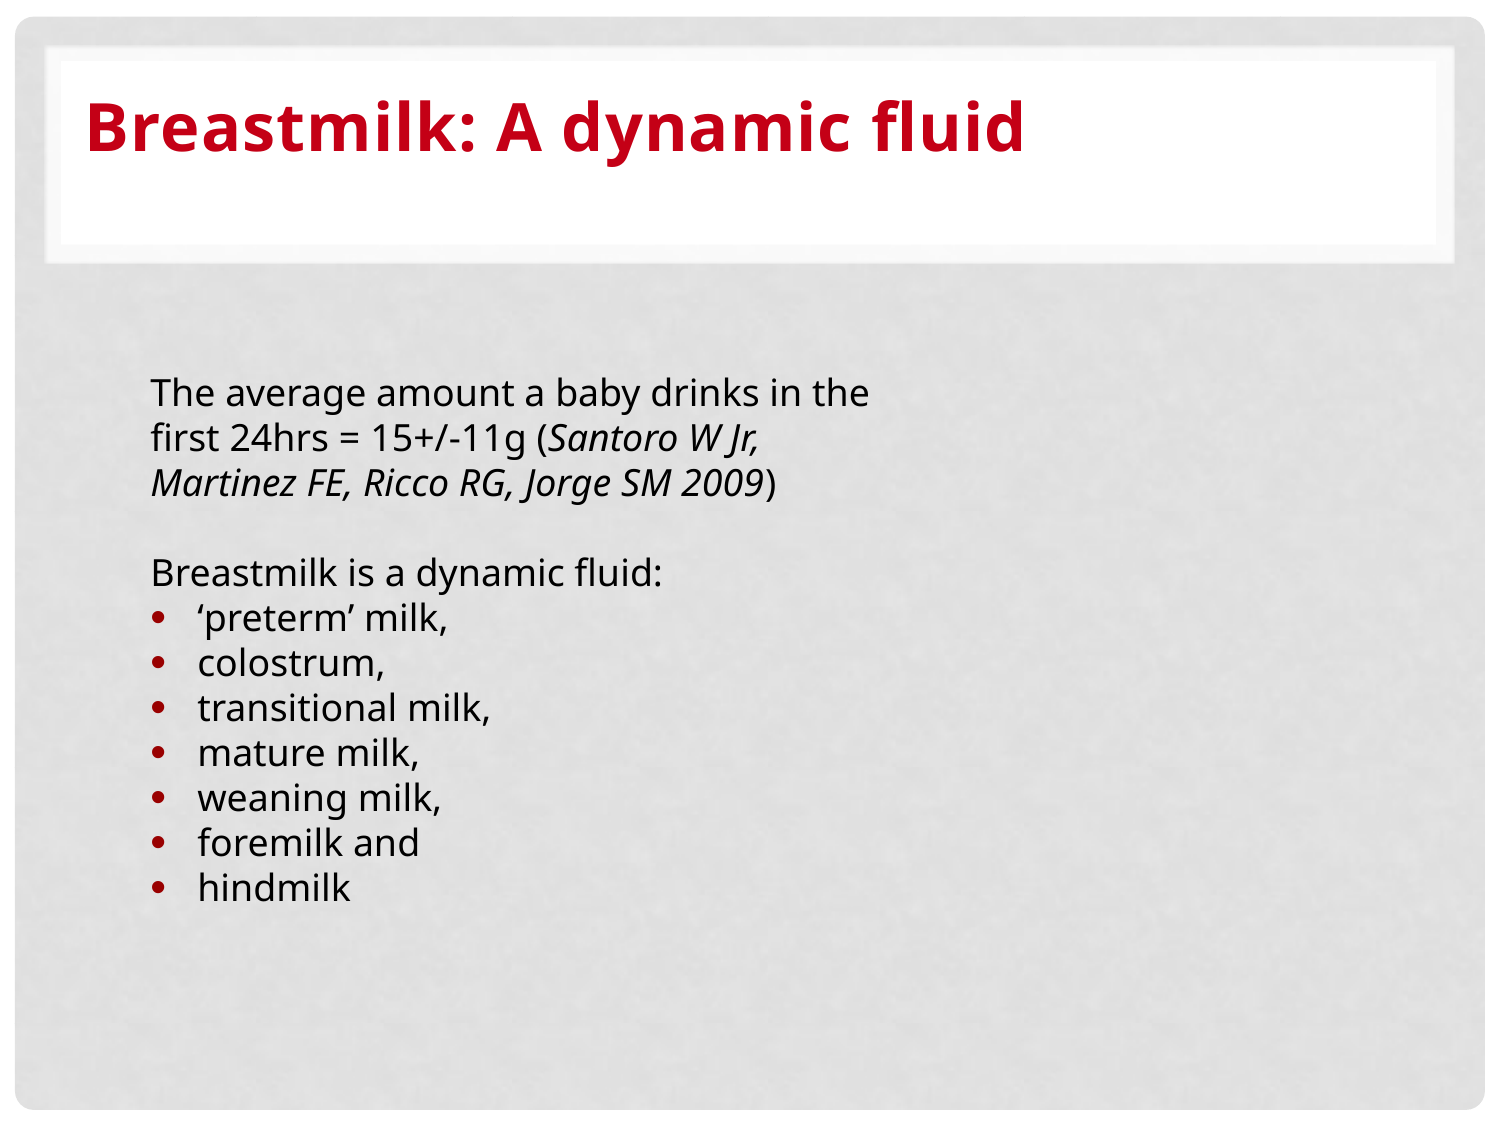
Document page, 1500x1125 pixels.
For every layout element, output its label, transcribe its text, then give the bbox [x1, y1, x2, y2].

title Breastmilk: A dynamic fluid [69, 101, 1425, 238]
text_box The average amount a baby drinks in the first 24hrs = 15+/-11g (Santoro W Jr, Martinez FE, Ricco RG, Jorge SM 2009) Breastmilk is a dynamic fluid: ‘preterm’ milk, colostrum, transitional milk, mature milk, weaning milk, foremilk and hindmilk [135, 361, 886, 917]
